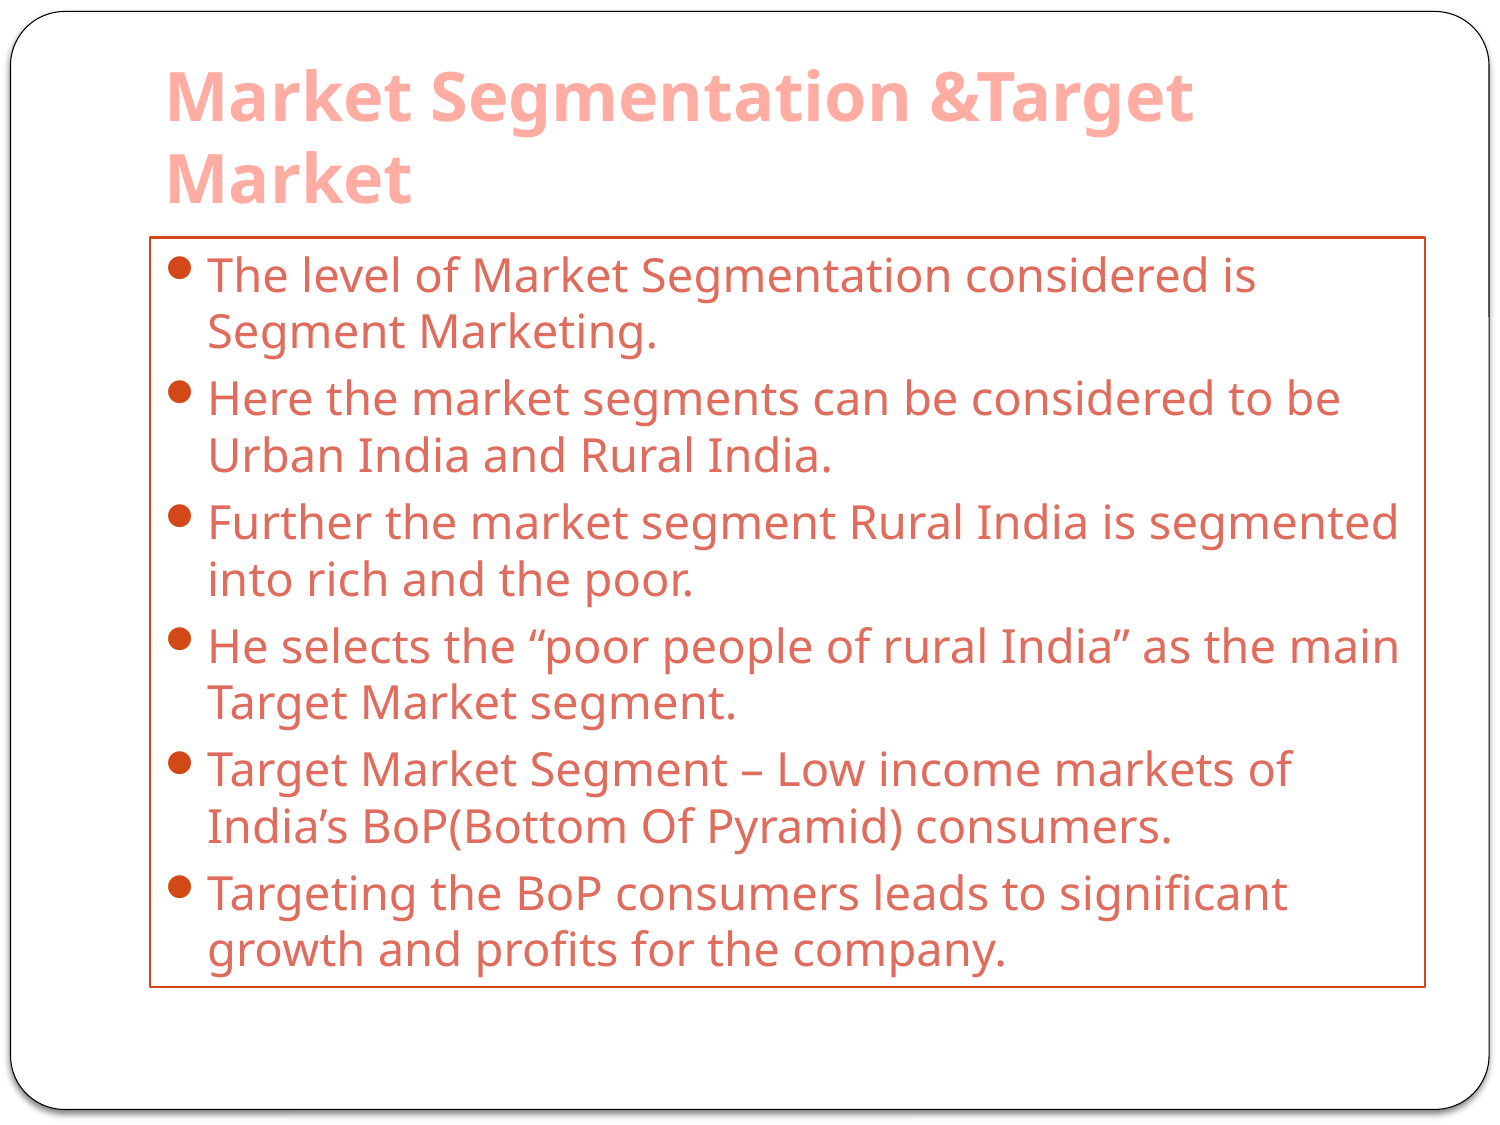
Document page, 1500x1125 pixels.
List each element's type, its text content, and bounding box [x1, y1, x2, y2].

list The level of Market Segmentation considered is Segment Marketing. Here the market segments can be considered to be Urban India and Rural India. Further the market segment Rural India is segmented into rich and the poor. He selects the “poor people of rural India” as the main Target Market segment. Target Market Segment – Low income markets of India’s BoP(Bottom Of Pyramid) consumers. Targeting the BoP consumers leads to significant growth and profits for the company. [149, 236, 1426, 988]
title Market Segmentation &Target Market [150, 45, 1425, 233]
